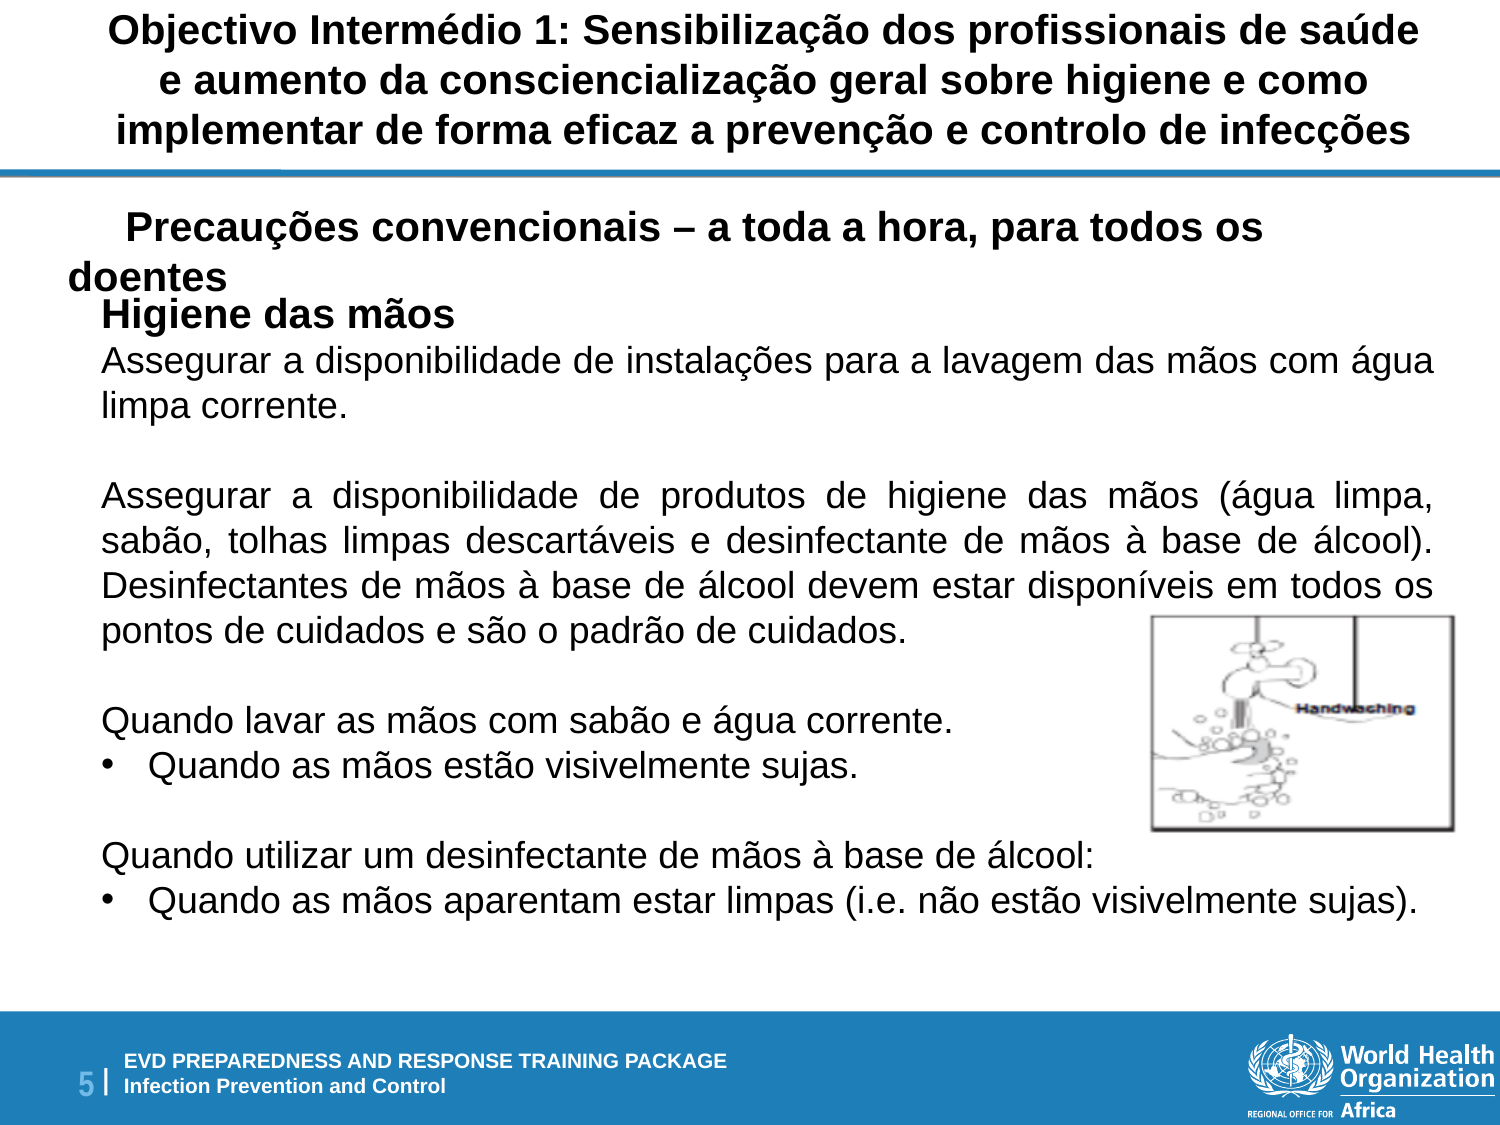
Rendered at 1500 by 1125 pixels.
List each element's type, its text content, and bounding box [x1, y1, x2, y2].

text_box Precauções convencionais – a toda a hora, para todos os doentes [53, 192, 1449, 308]
picture [1139, 606, 1466, 847]
text_box Objectivo Intermédio 1: Sensibilização dos profissionais de saúde e aumento da consciencialização geral sobre higiene e como implementar de forma eficaz a prevenção e controlo de infecções [5, 0, 1447, 161]
text_box Higiene das mãos Assegurar a disponibilidade de instalações para a lavagem das mãos com água limpa corrente. Assegurar a disponibilidade de produtos de higiene das mãos (água limpa, sabão, tolhas limpas descartáveis e desinfectante de mãos à base de álcool). Desinfectantes de mãos à base de álcool devem estar disponíveis em todos os pontos de cuidados e são o padrão de cuidados. Quando lavar as mãos com sabão e água corrente. Quando as mãos estão visivelmente sujas. Quando utilizar um desinfectante de mãos à base de álcool: Quando as mãos aparentam estar limpas (i.e. não estão visivelmente sujas). [86, 278, 1449, 974]
